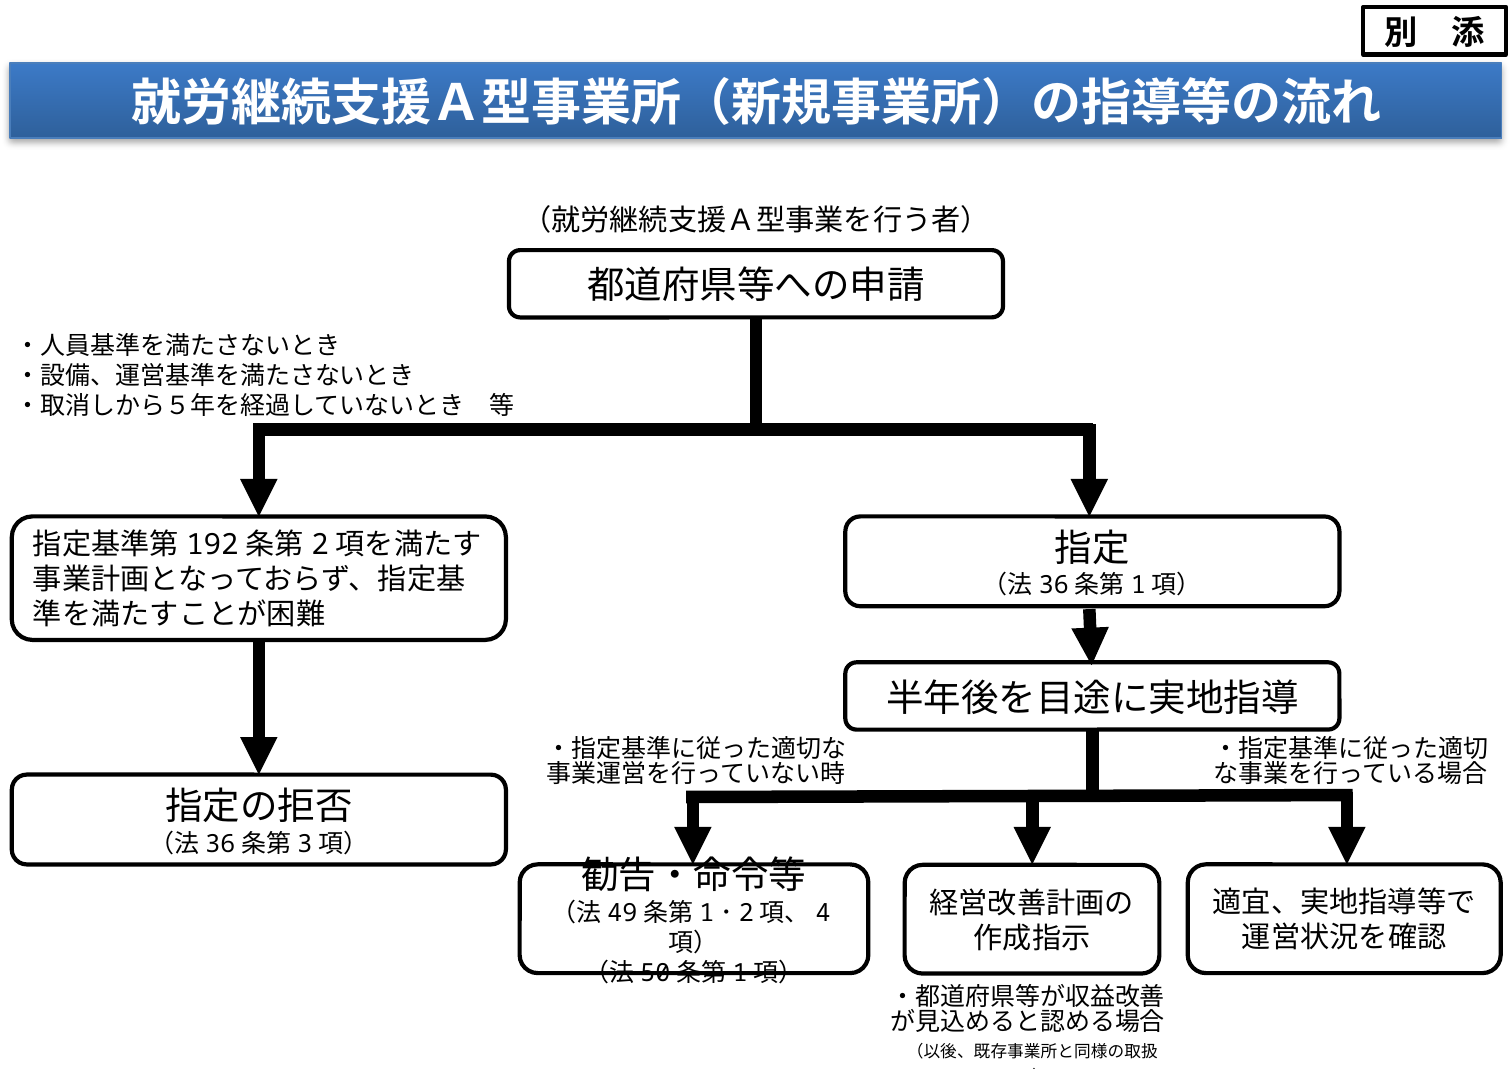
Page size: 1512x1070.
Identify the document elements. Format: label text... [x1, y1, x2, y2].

text_box 指定基準第192条第2項を満たす事業計画となっておらず、指定基準を満たすことが困難 [9, 514, 509, 643]
text_box 経営改善計画の作成指示 [902, 862, 1162, 976]
text_box 就労継続支援Ａ型事業所（新規事業所）の指導等の流れ [9, 62, 1502, 139]
text_box ・都道府県等が収益改善が見込めると認める場合 （以後、既存事業所と同様の取扱い） [875, 977, 1190, 1069]
text_box 別 添 [1361, 5, 1508, 57]
text_box 都道府県等への申請 [506, 248, 1006, 320]
text_box 指定の拒否 （法36条第3項） [9, 772, 509, 867]
text_box 指定 （法36条第1項） [843, 514, 1342, 609]
text_box ・指定基準に従った適切な事業を行っている場合 [1198, 729, 1507, 796]
text_box ・人員基準を満たさないとき ・設備、運営基準を満たさないとき ・取消しから５年を経過していないとき 等 [0, 321, 655, 427]
text_box （就労継続支援Ａ型事業を行う者） [488, 193, 1024, 244]
text_box ・指定基準に従った適切な事業運営を行っていない時 [531, 729, 869, 796]
text_box 半年後を目途に実地指導 [843, 660, 1342, 732]
text_box 勧告・命令等 （法49条第1･2項、4項） （法50条第1項） [517, 862, 871, 976]
text_box 適宜、実地指導等で 運営状況を確認 [1185, 862, 1503, 976]
